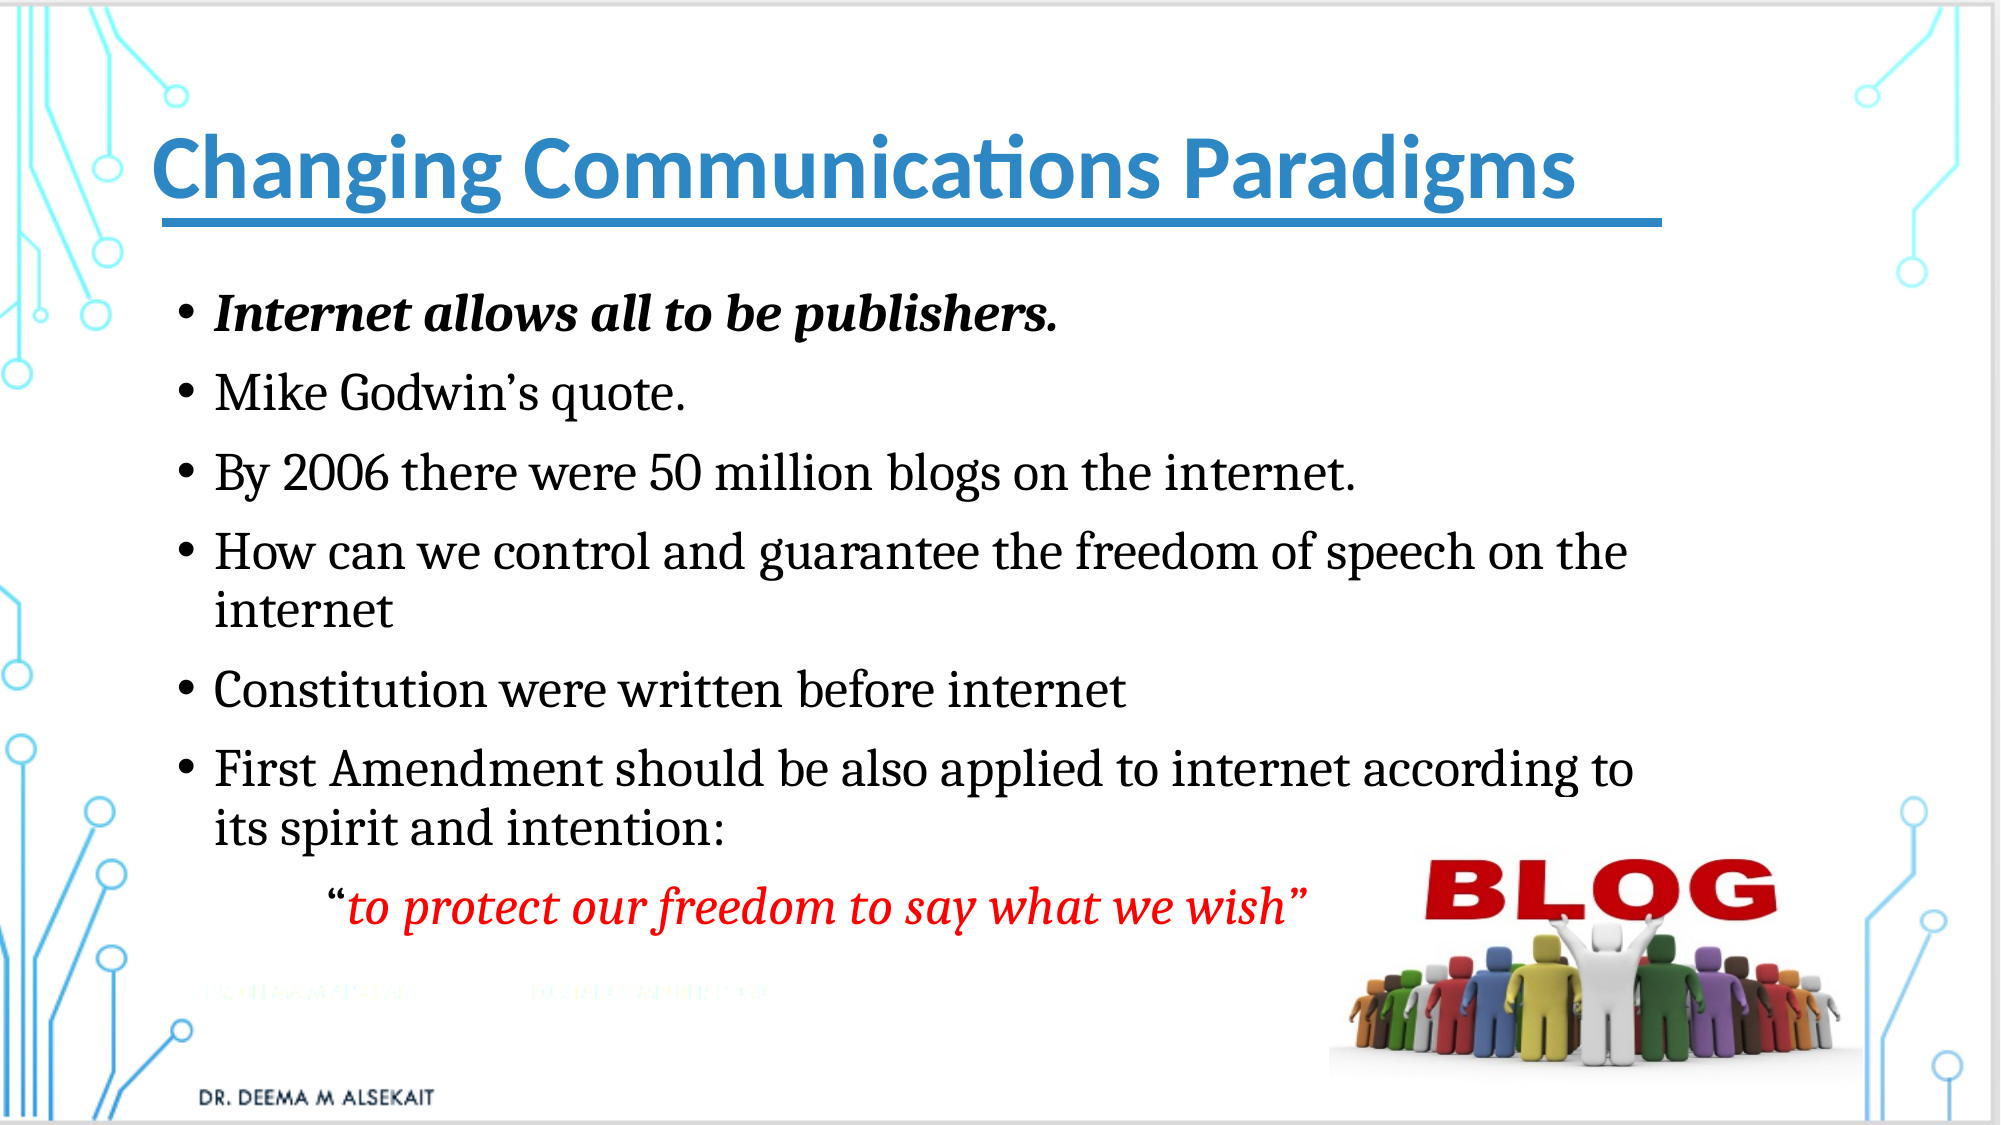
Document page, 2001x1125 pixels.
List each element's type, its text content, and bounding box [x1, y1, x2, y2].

title Changing Communications Paradigms [137, 59, 1863, 278]
list Internet allows all to be publishers. Mike Godwin’s quote. By 2006 there were 50 million blogs on the internet. How can we control and guarantee the freedom of speech on the internet Constitution were written before internet First Amendment should be also applied to internet according to its spirit and intention: “to protect our freedom to say what we wish” [161, 277, 1662, 1001]
picture [0, 0, 2001, 1125]
